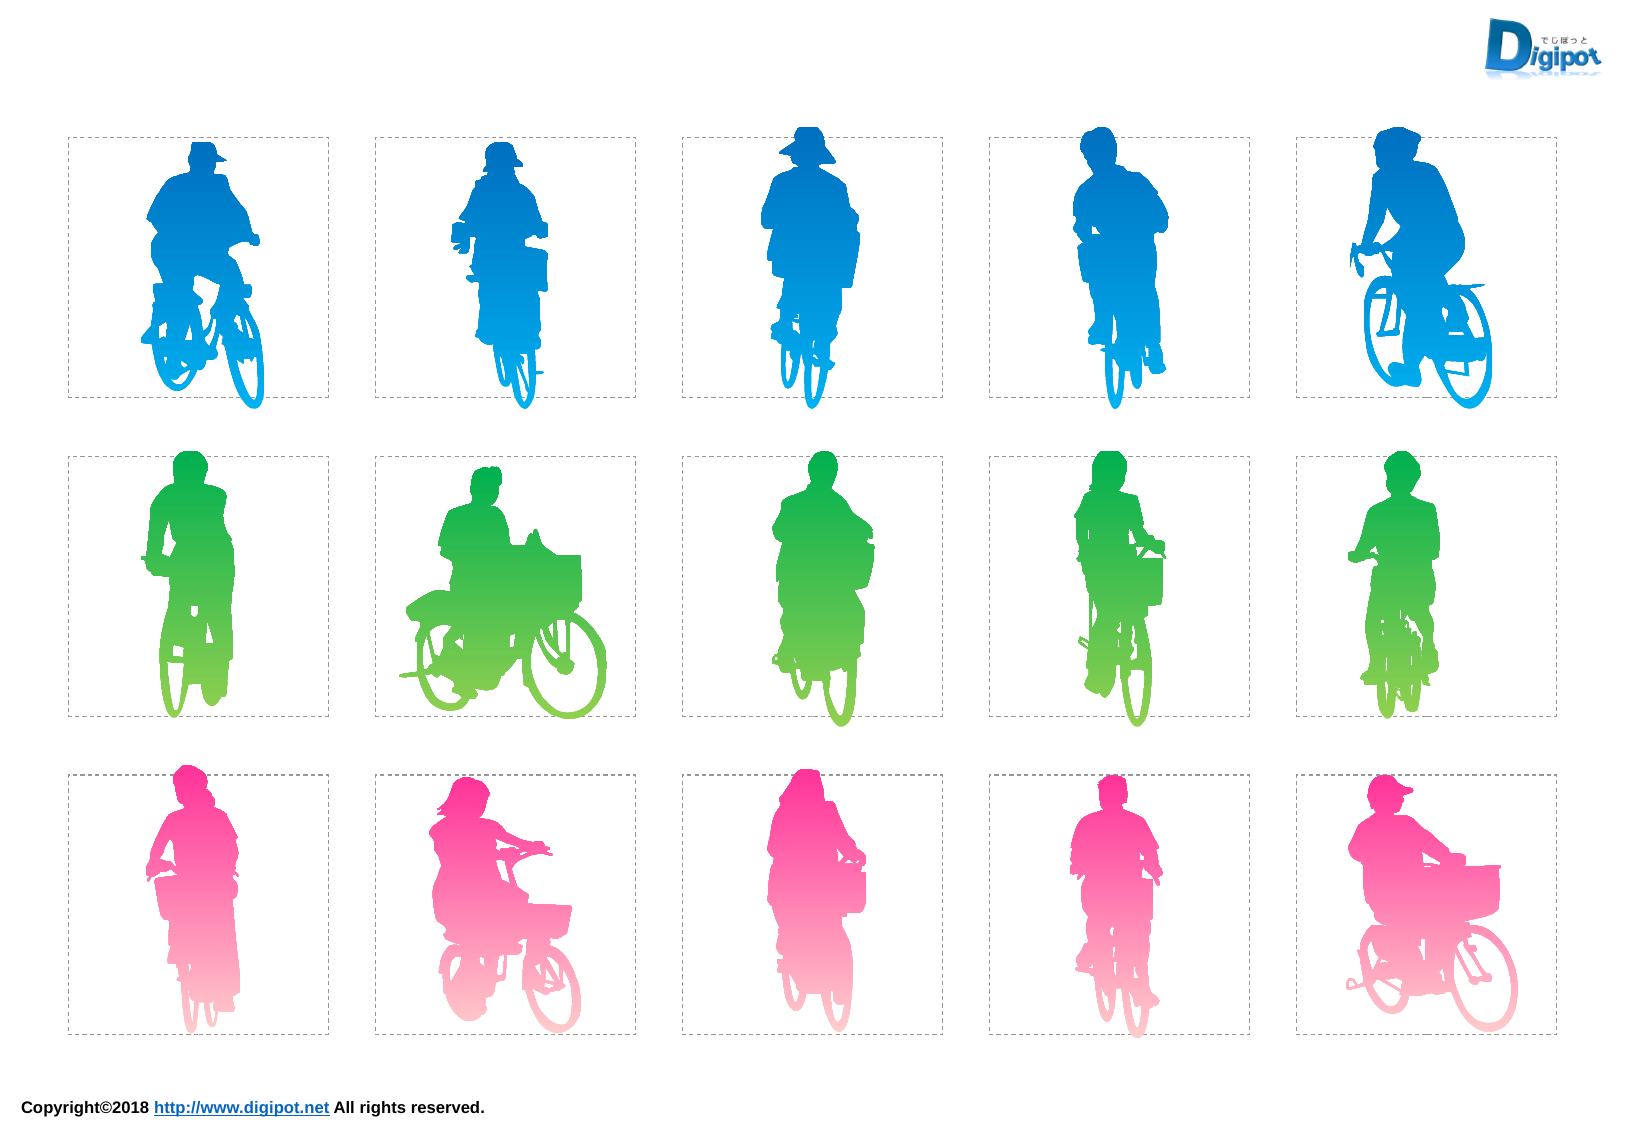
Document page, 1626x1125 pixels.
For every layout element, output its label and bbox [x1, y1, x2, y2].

text_box [772, 450, 875, 727]
text_box [1349, 126, 1493, 409]
text_box [450, 141, 549, 409]
text_box [140, 141, 265, 409]
text_box [760, 126, 861, 409]
text_box [399, 466, 607, 720]
text_box [1346, 775, 1518, 1033]
text_box [428, 776, 582, 1034]
text_box [145, 765, 241, 1034]
picture [1485, 18, 1602, 82]
text_box [1348, 450, 1441, 719]
text_box [1072, 126, 1169, 409]
text_box [766, 768, 867, 1033]
text_box [140, 450, 236, 718]
text_box [1073, 450, 1167, 727]
text_box [1070, 775, 1164, 1039]
